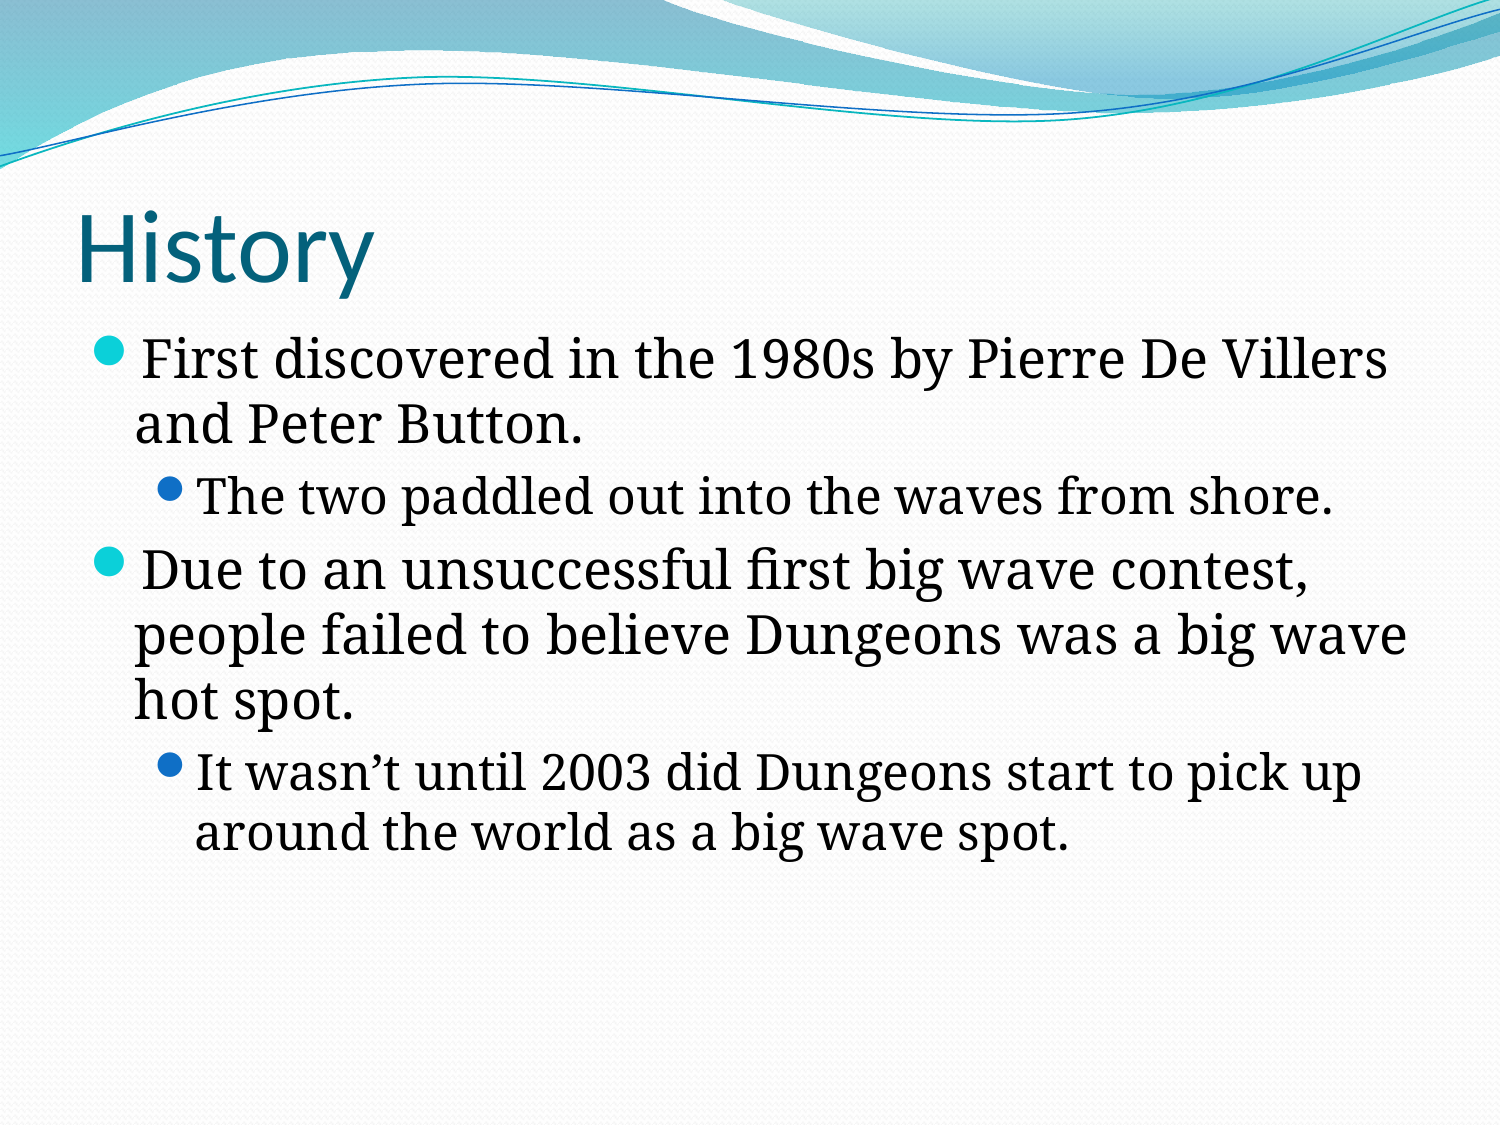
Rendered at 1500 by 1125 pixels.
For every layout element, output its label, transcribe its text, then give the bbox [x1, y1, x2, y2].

list First discovered in the 1980s by Pierre De Villers and Peter Button. The two paddled out into the waves from shore. Due to an unsuccessful first big wave contest, people failed to believe Dungeons was a big wave hot spot. It wasn’t until 2003 did Dungeons start to pick up around the world as a big wave spot. [75, 317, 1425, 1038]
title History [75, 115, 1425, 303]
